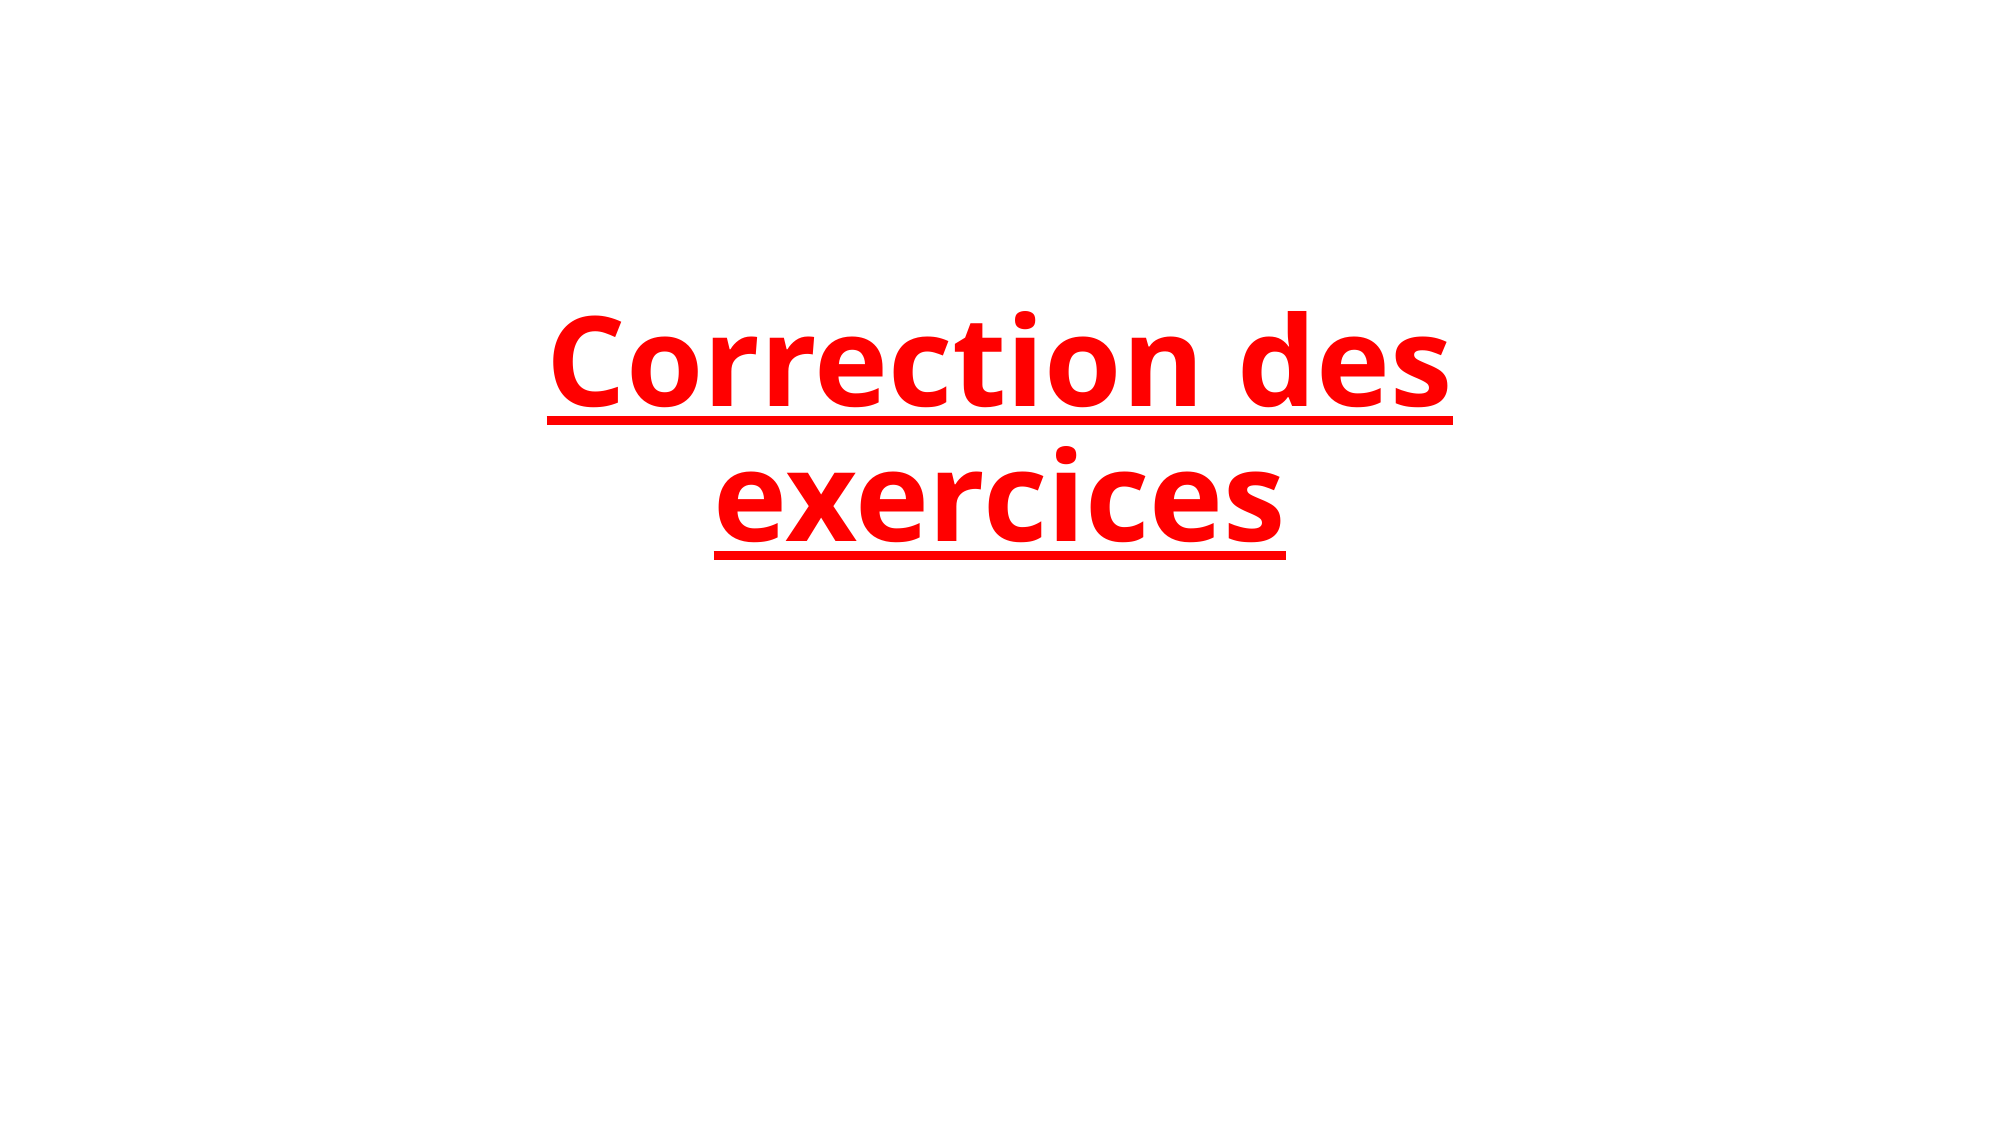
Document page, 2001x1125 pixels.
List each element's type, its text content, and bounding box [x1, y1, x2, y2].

title Correction des exercices [249, 184, 1750, 576]
